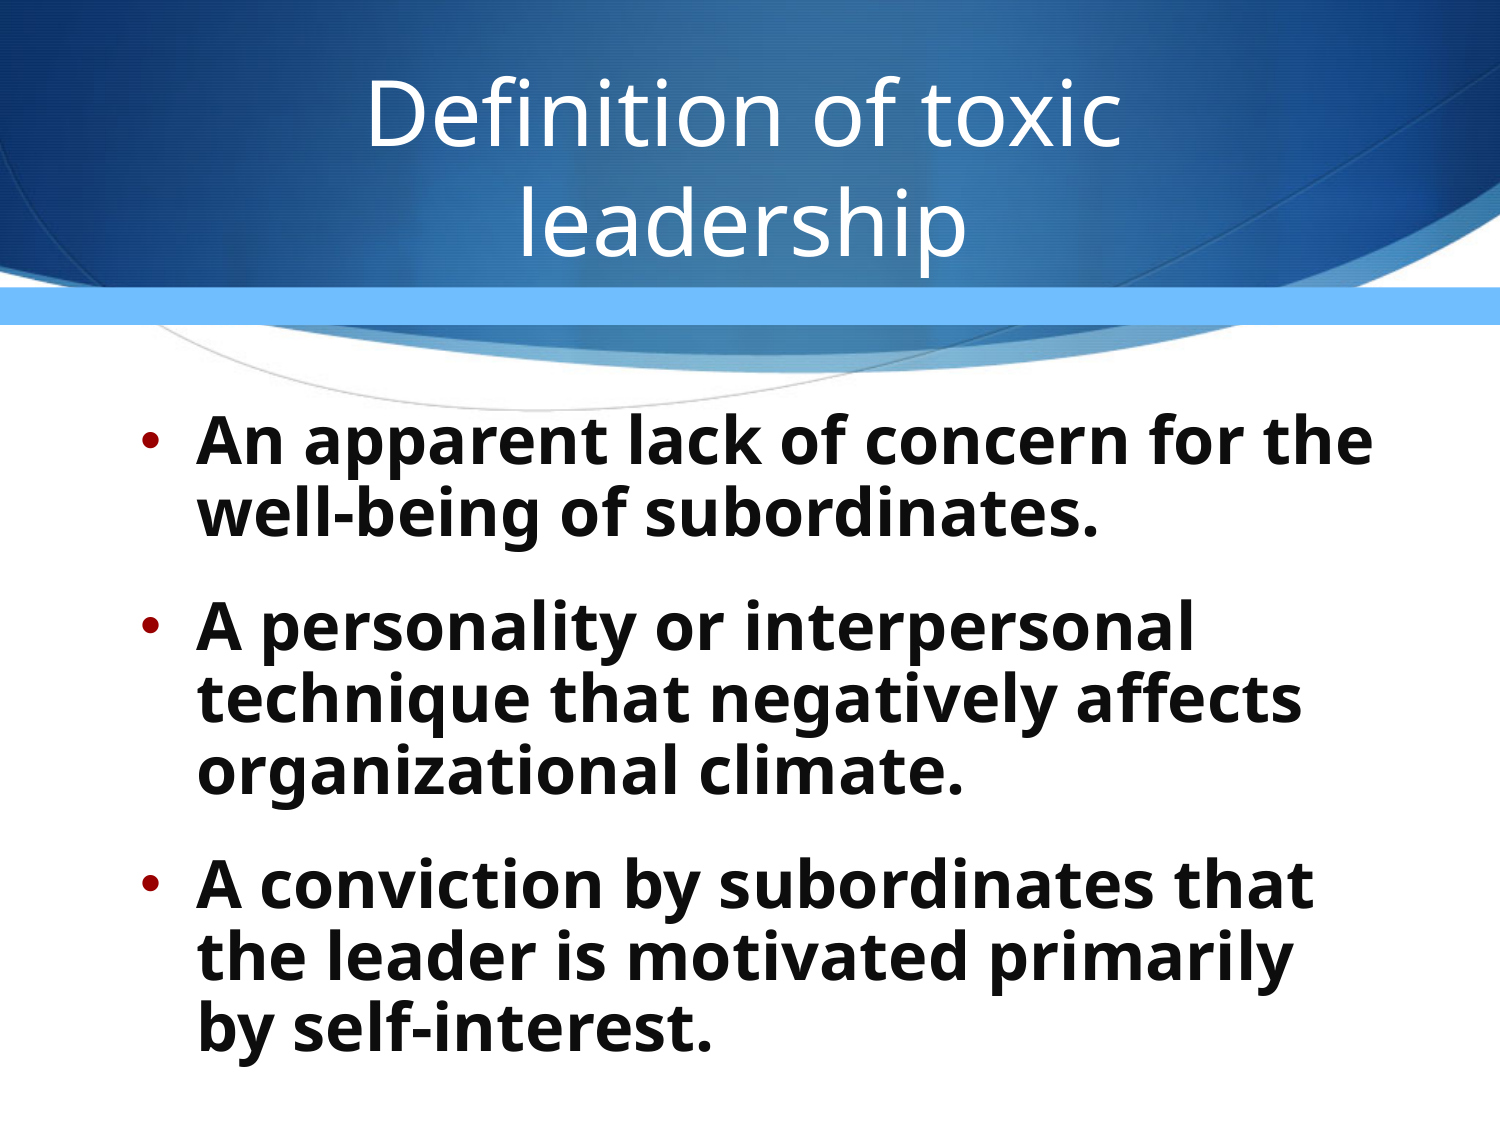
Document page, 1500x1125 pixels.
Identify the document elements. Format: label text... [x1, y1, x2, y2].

picture [0, 0, 1500, 287]
title Definition of toxic leadership [149, 112, 1338, 218]
list An apparent lack of concern for the well-being of subordinates. A personality or interpersonal technique that negatively affects organizational climate. A conviction by subordinates that the leader is motivated primarily by self-interest. [124, 399, 1401, 1125]
picture [0, 325, 1500, 1125]
